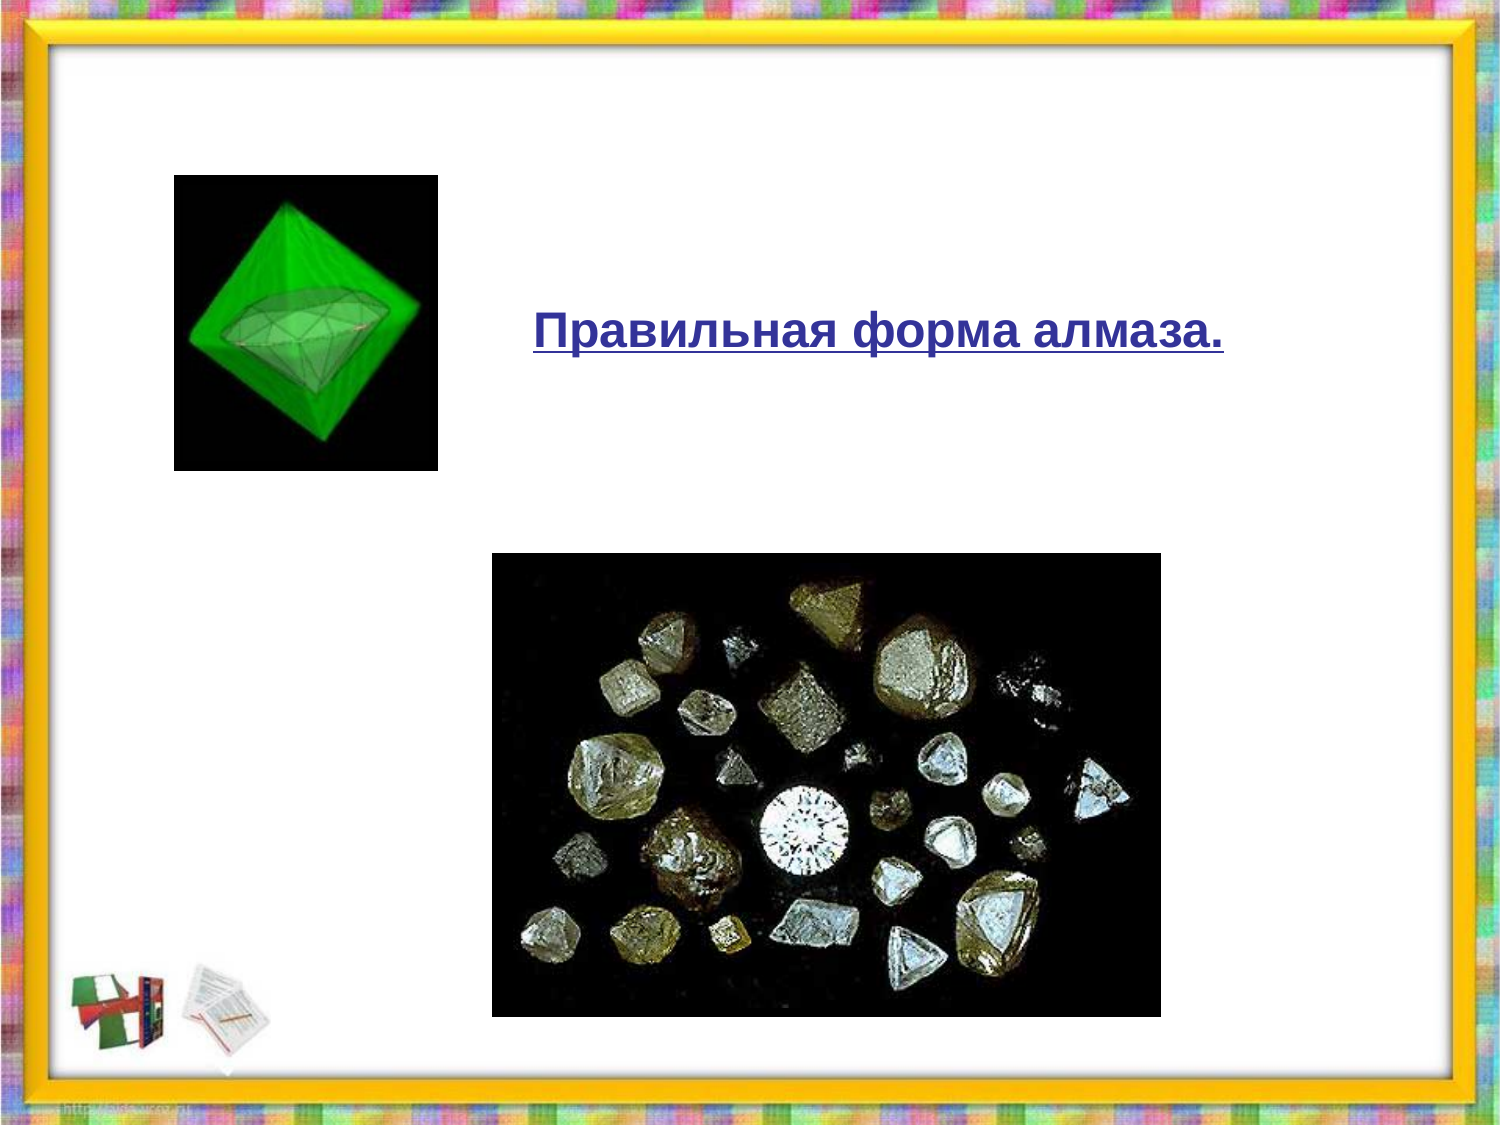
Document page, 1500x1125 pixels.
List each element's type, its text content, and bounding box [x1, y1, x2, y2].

picture [0, 0, 1500, 1125]
text_box Правильная форма алмаза. [518, 290, 1240, 366]
